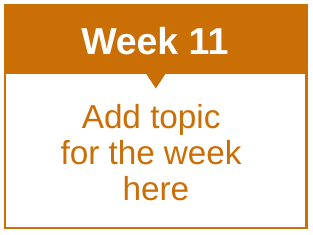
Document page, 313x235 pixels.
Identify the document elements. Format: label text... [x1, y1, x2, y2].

text_box Add topic for the week here [11, 92, 301, 215]
text_box [4, 4, 308, 229]
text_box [4, 5, 307, 89]
